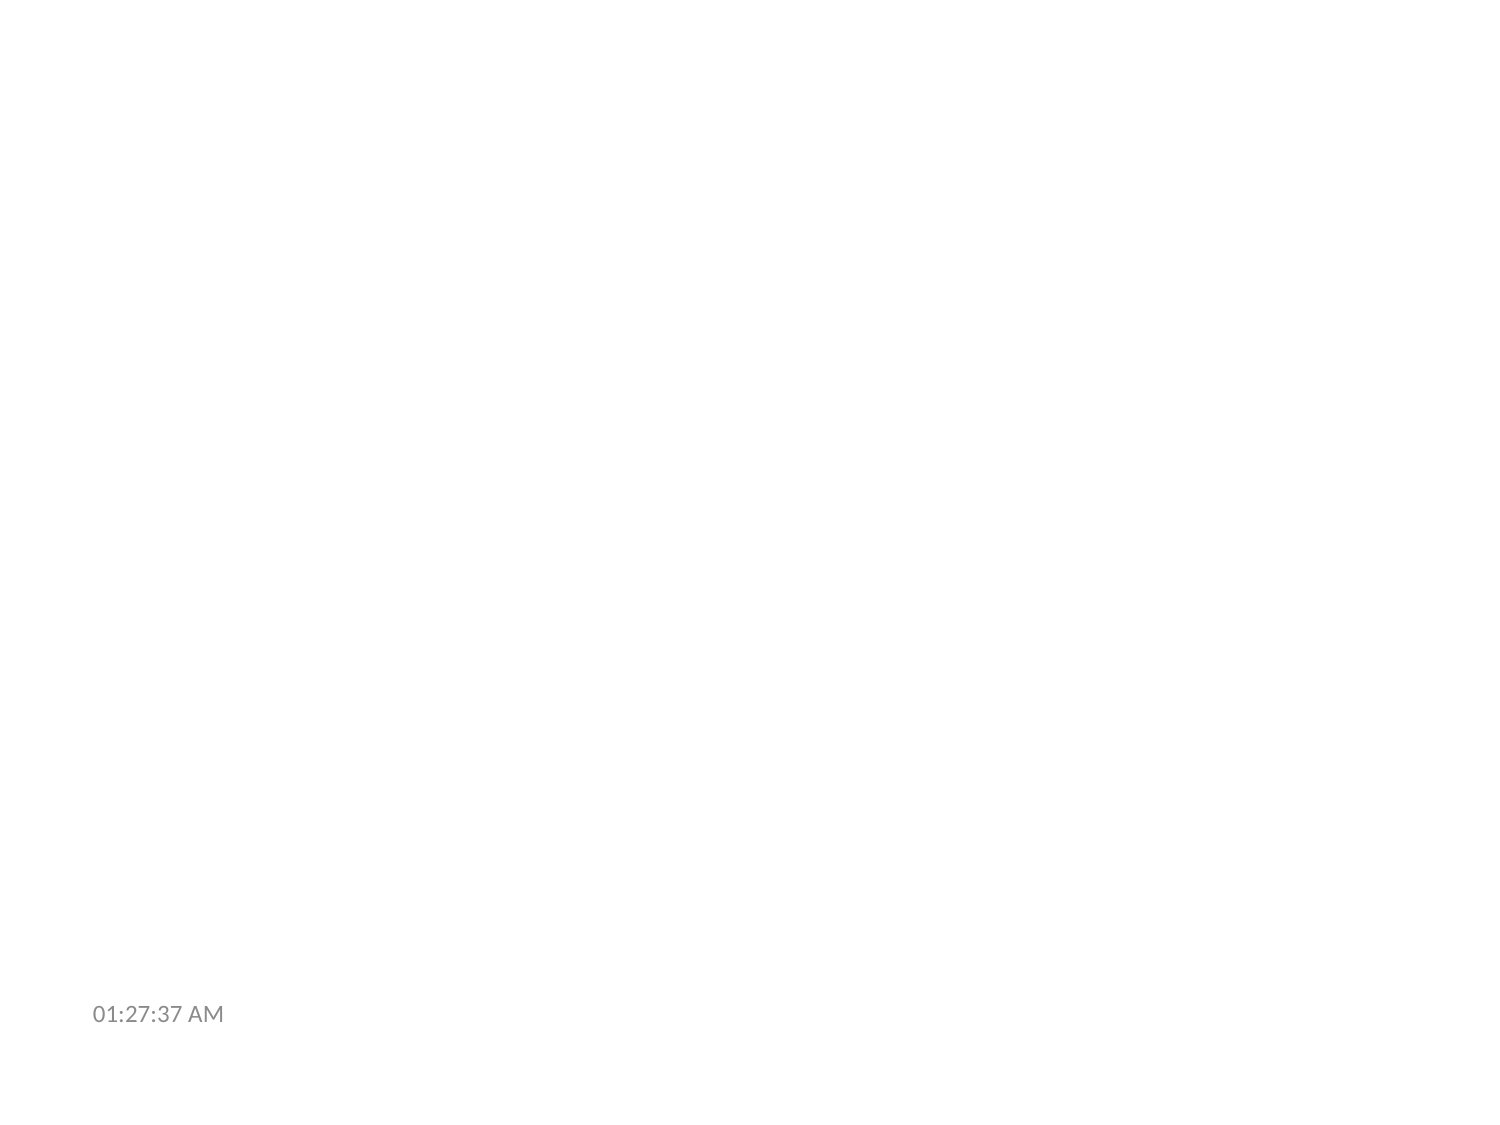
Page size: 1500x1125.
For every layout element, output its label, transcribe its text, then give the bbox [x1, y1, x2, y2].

text_box 3:35:09 PM [77, 982, 428, 1043]
